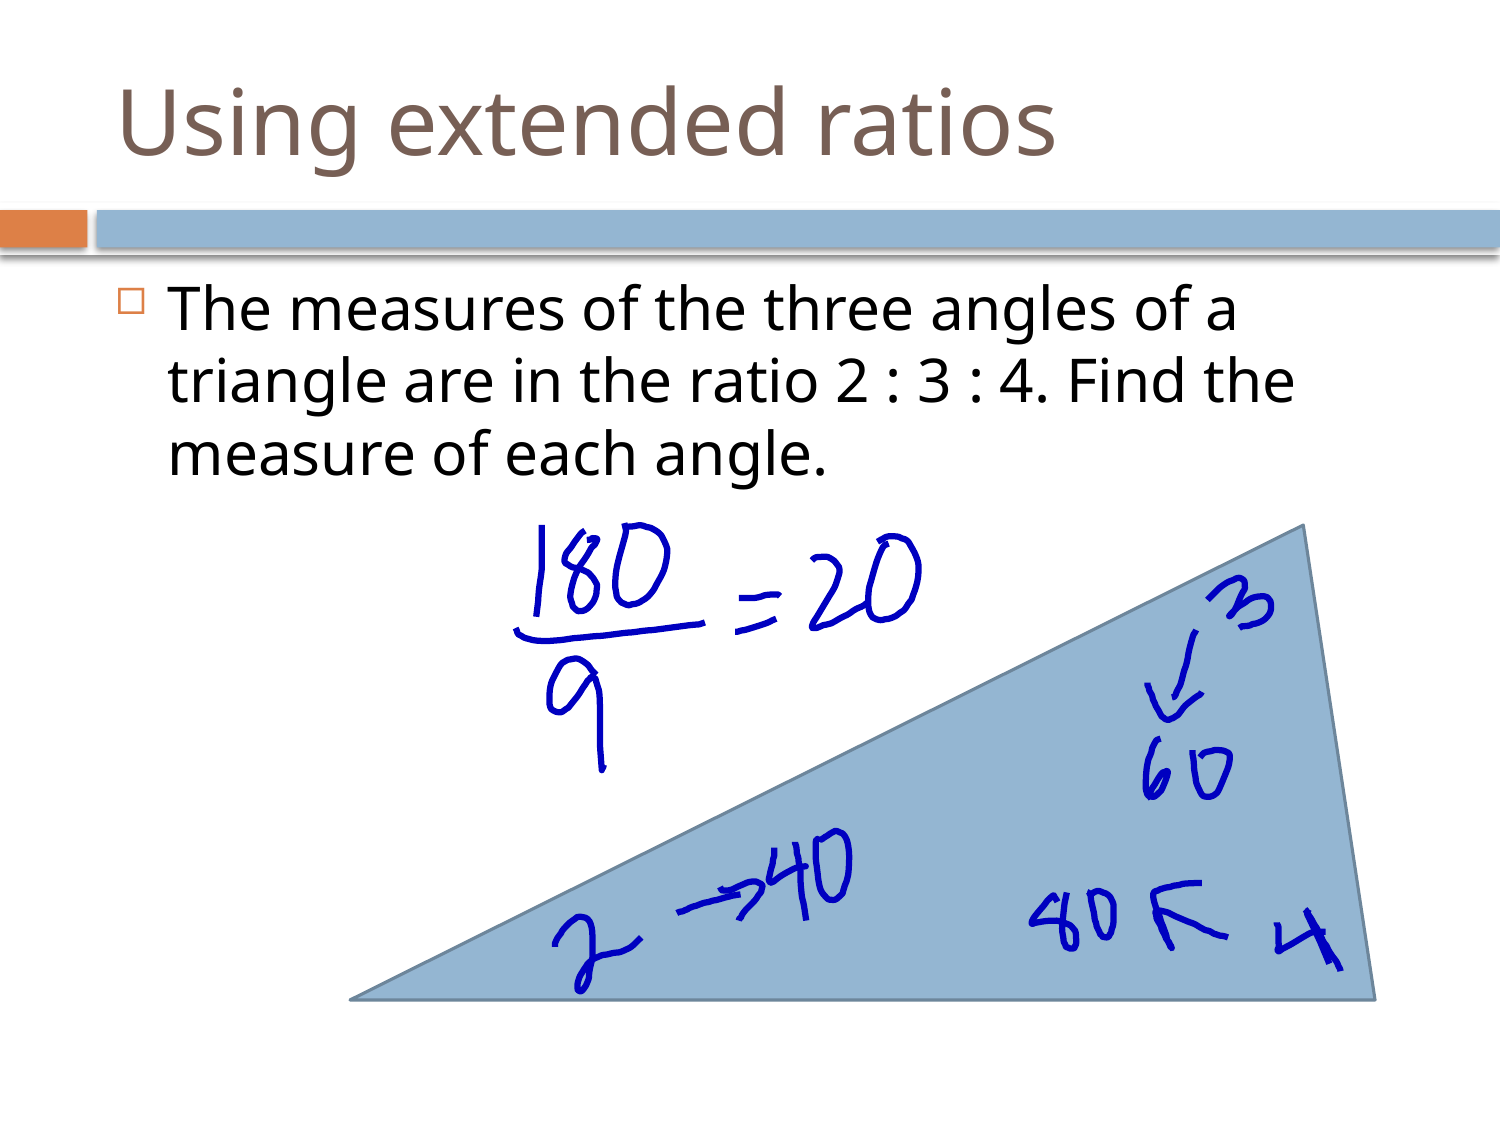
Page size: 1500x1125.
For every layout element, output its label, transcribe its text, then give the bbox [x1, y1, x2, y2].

text_box [1152, 882, 1229, 950]
text_box [554, 916, 642, 993]
text_box [1306, 915, 1331, 965]
title Using extended ratios [100, 37, 1438, 200]
text_box [1304, 908, 1342, 972]
text_box [614, 522, 669, 607]
text_box [548, 657, 605, 772]
text_box [1191, 749, 1231, 798]
text_box [1175, 629, 1197, 688]
text_box [1146, 682, 1203, 721]
text_box [348, 523, 1377, 1002]
text_box [1144, 737, 1169, 800]
text_box [719, 880, 764, 921]
text_box [768, 847, 798, 884]
text_box [676, 896, 726, 914]
text_box [867, 535, 920, 621]
text_box [563, 529, 598, 612]
text_box [535, 524, 543, 617]
text_box [514, 621, 706, 642]
text_box [735, 617, 777, 633]
text_box [1087, 890, 1115, 939]
list The measures of the three angles of a triangle are in the ratio 2 : 3 : 4. Find the measure of each angle. [100, 262, 1438, 1000]
text_box [814, 830, 850, 901]
text_box [1206, 577, 1272, 629]
text_box [794, 841, 808, 921]
text_box [1030, 892, 1077, 950]
text_box [811, 556, 867, 629]
text_box [1276, 922, 1314, 953]
text_box [738, 593, 781, 599]
